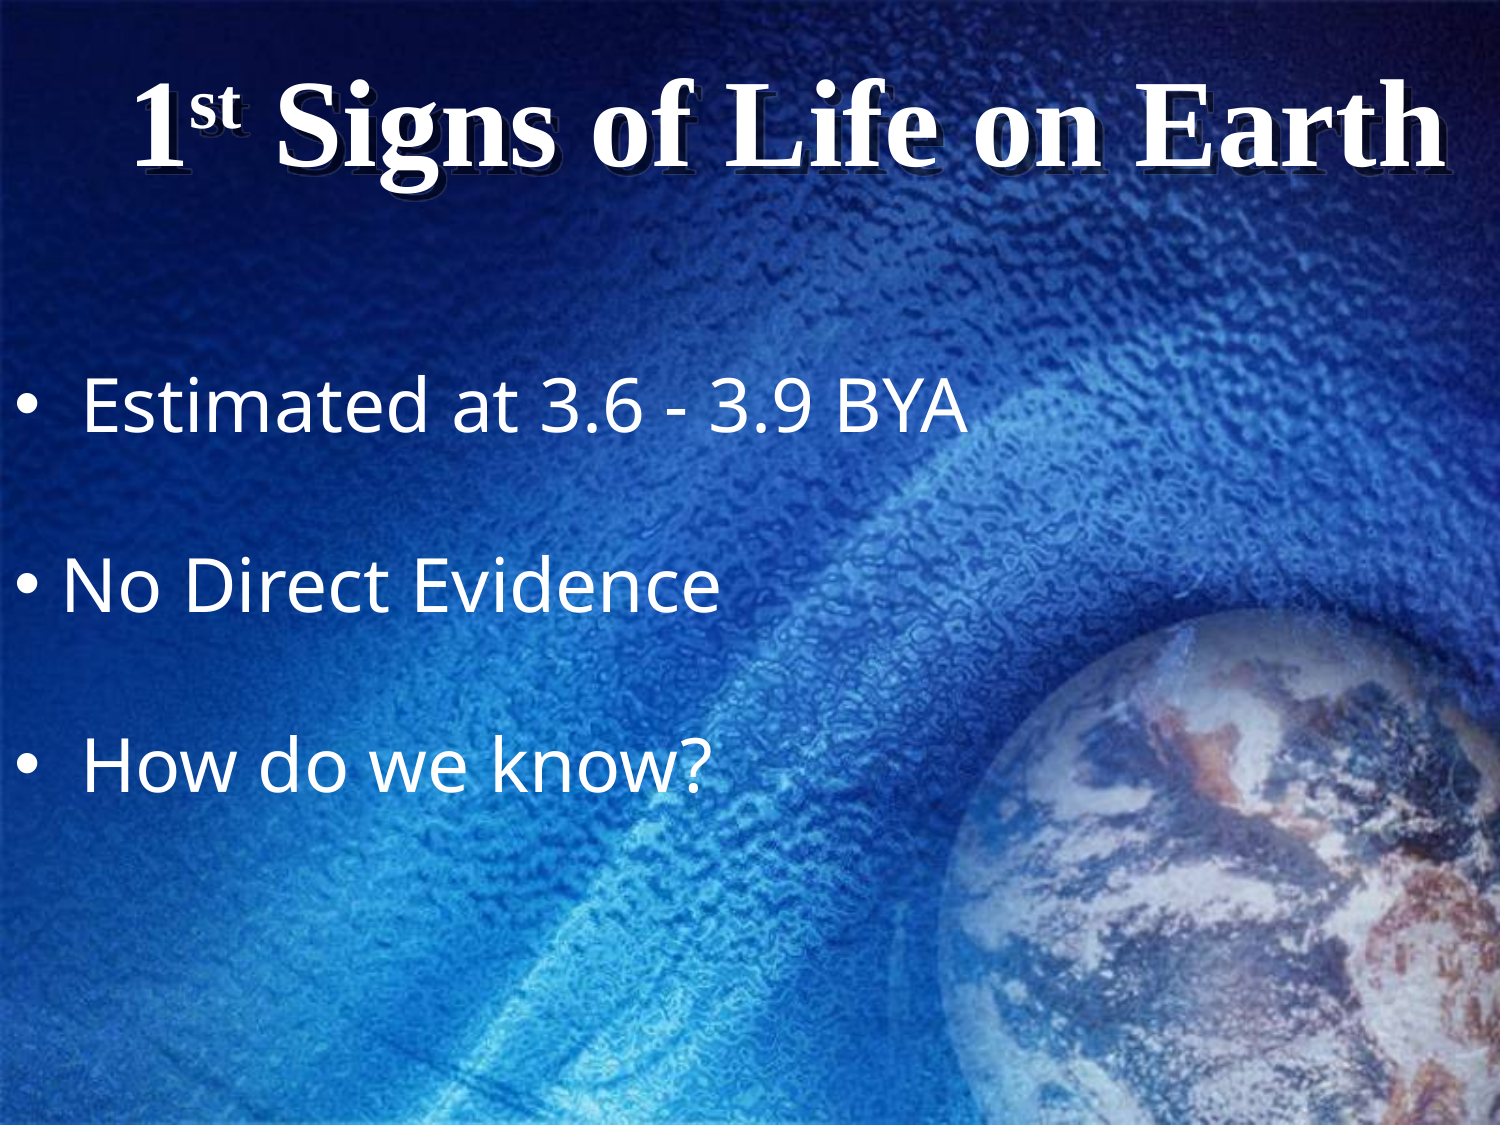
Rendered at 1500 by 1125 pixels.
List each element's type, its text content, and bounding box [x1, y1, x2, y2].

text_box Estimated at 3.6 - 3.9 BYA No Direct Evidence How do we know? [0, 349, 1213, 1125]
title 1st Signs of Life on Earth [74, 44, 1500, 188]
picture [0, 0, 1500, 1125]
picture [83, 188, 1500, 195]
